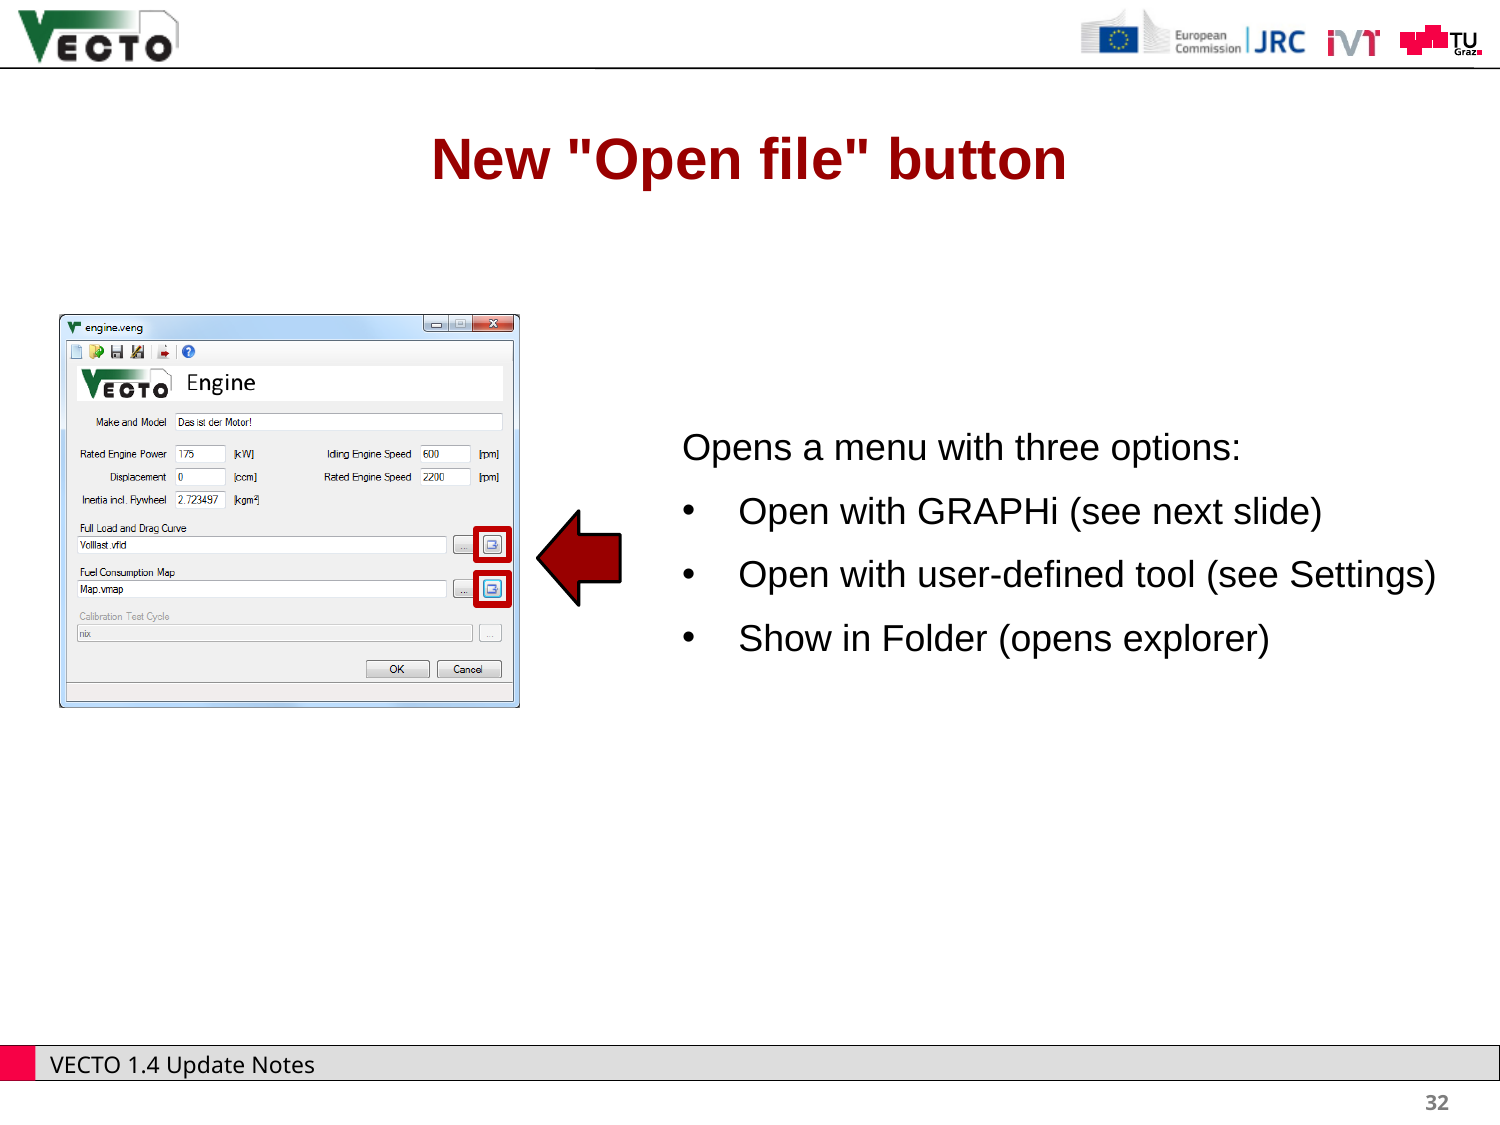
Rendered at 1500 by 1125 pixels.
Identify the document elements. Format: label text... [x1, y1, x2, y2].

text_box [537, 510, 621, 606]
title New "Open file" button [0, 127, 1500, 185]
picture [1080, 7, 1306, 54]
picture [59, 314, 520, 709]
picture [17, 9, 179, 65]
picture [1328, 30, 1380, 56]
text_box Opens a menu with three options: Open with GRAPHi (see next slide) Open with user-defined tool (see Settings) Show in Folder (opens explorer) [667, 415, 1459, 667]
